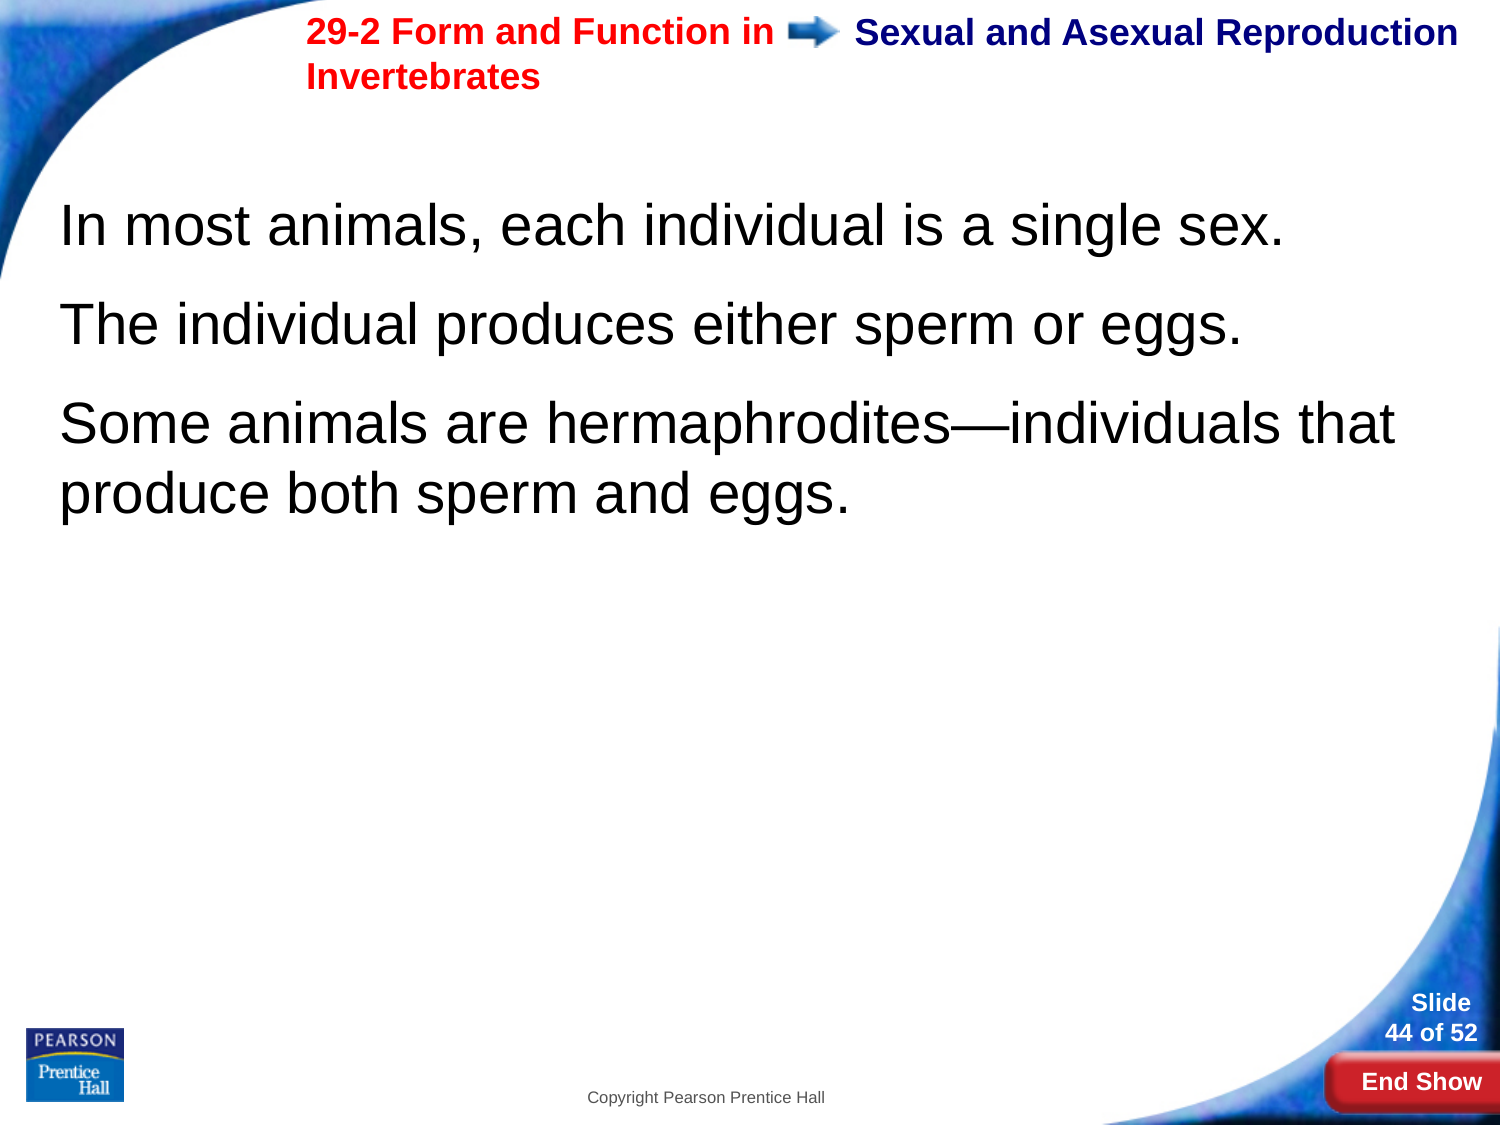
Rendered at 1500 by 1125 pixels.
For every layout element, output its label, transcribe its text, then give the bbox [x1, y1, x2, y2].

footer Copyright Pearson Prentice Hall [468, 1078, 945, 1105]
list In most animals, each individual is a single sex. The individual produces either sperm or eggs. Some animals are hermaphrodites—individuals that produce both sperm and eggs. [44, 179, 1463, 976]
picture [0, 0, 1500, 1125]
title Sexual and Asexual Reproduction [839, 0, 1500, 76]
